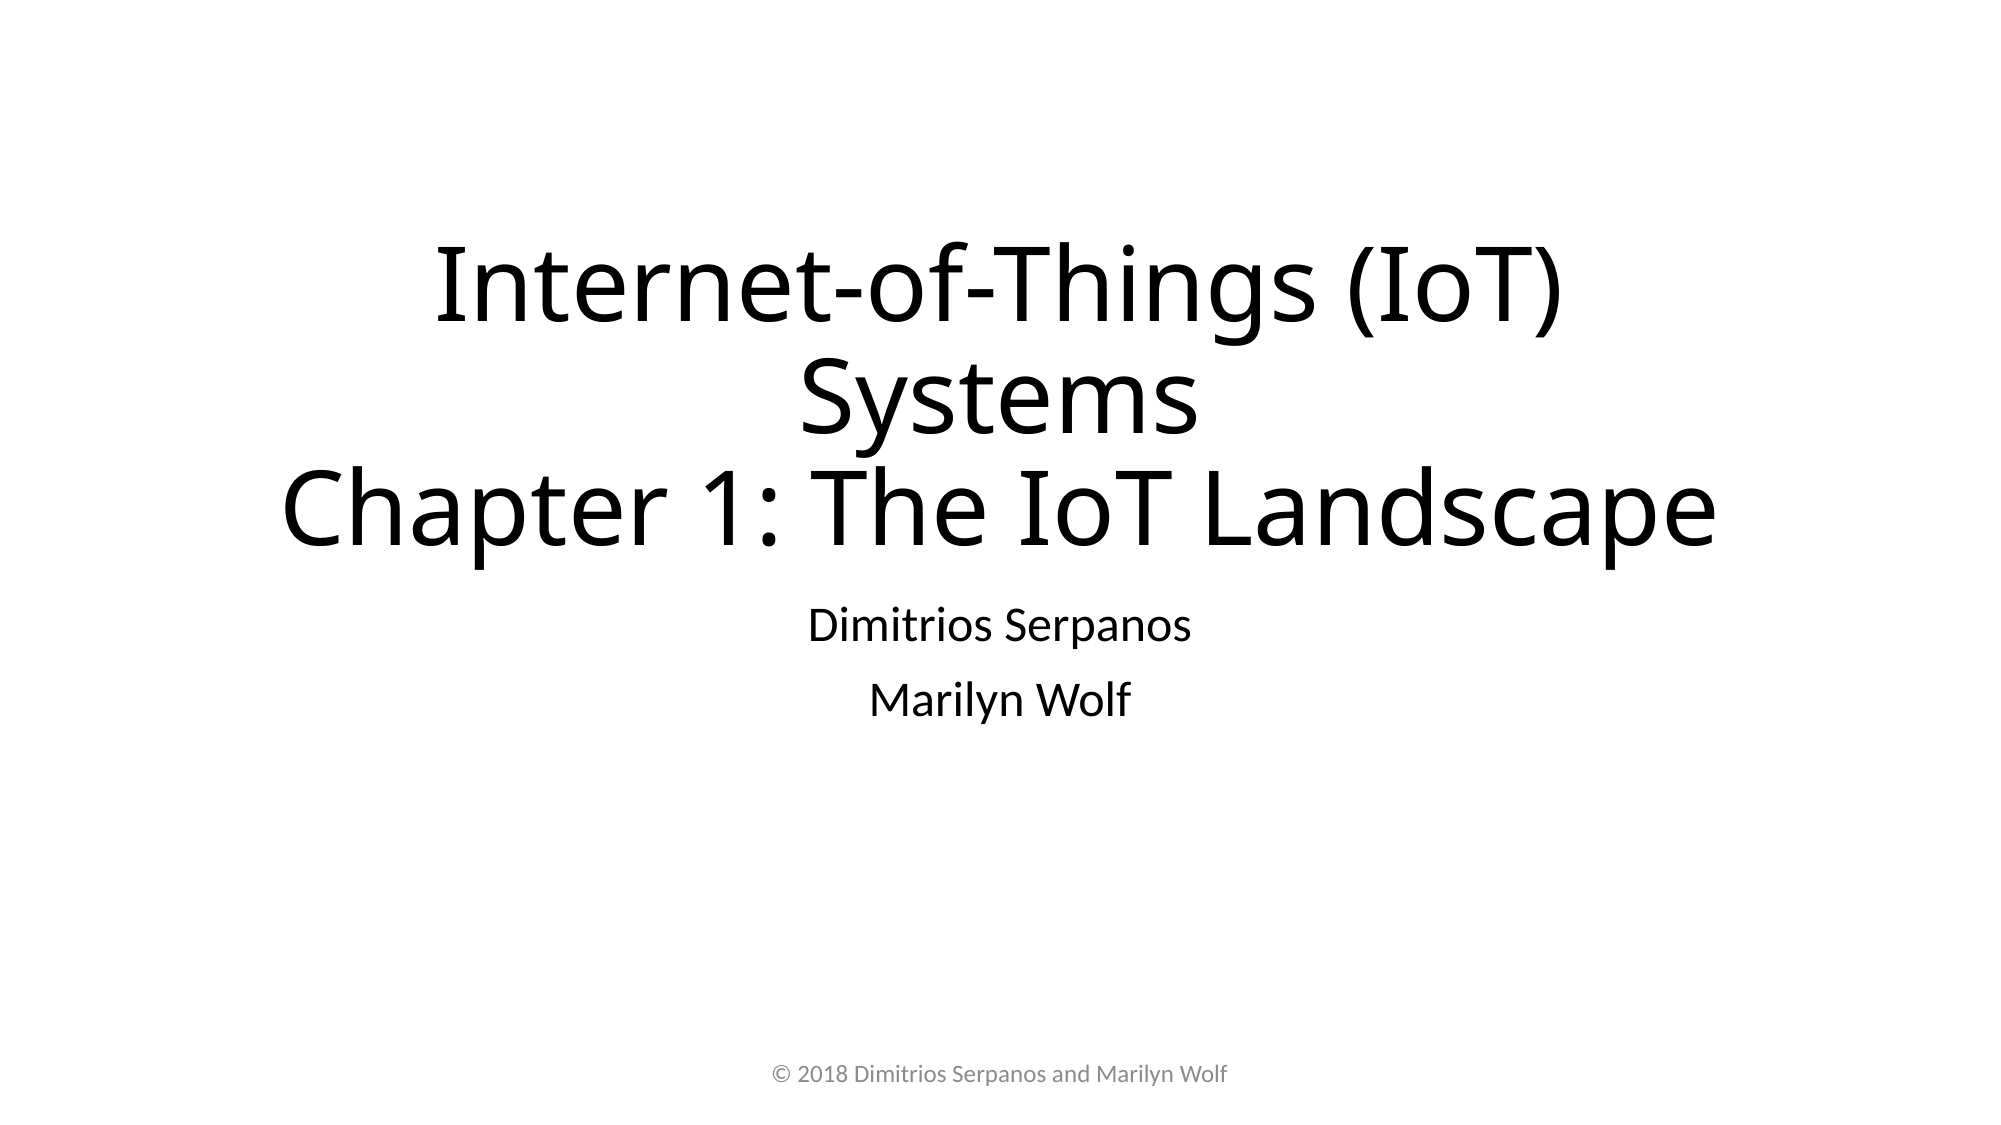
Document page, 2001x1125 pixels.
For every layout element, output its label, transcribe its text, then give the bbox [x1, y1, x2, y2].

footer © 2018 Dimitrios Serpanos and Marilyn Wolf [662, 1042, 1338, 1103]
title Internet-of-Things (IoT) Systems Chapter 1: The IoT Landscape [249, 184, 1750, 576]
subtitle Dimitrios Serpanos Marilyn Wolf [249, 590, 1750, 863]
